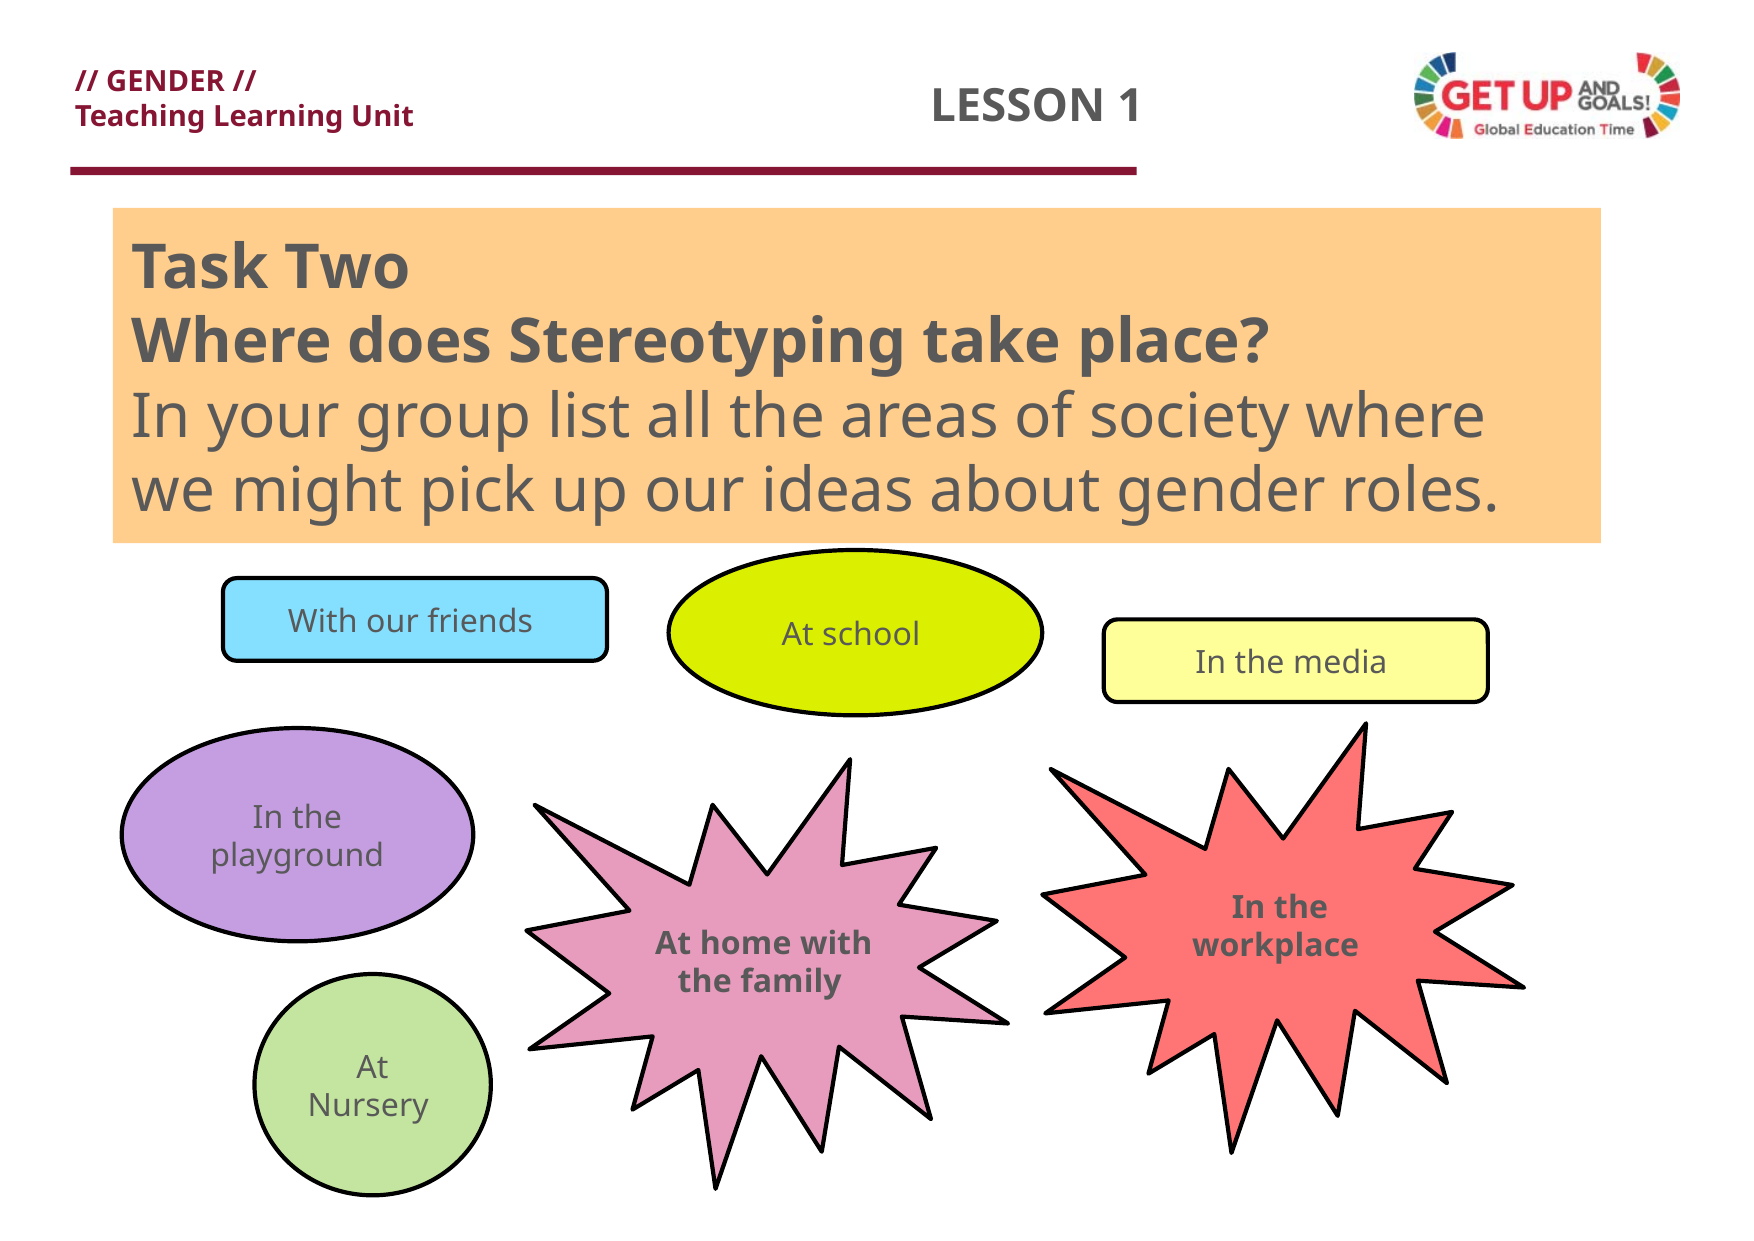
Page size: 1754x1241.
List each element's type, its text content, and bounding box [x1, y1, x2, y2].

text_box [59, 47, 1680, 176]
title Task Two Where does Stereotyping take place? In your group list all the areas of society where we might pick up our ideas about gender roles. [112, 207, 1601, 544]
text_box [121, 549, 1525, 1196]
